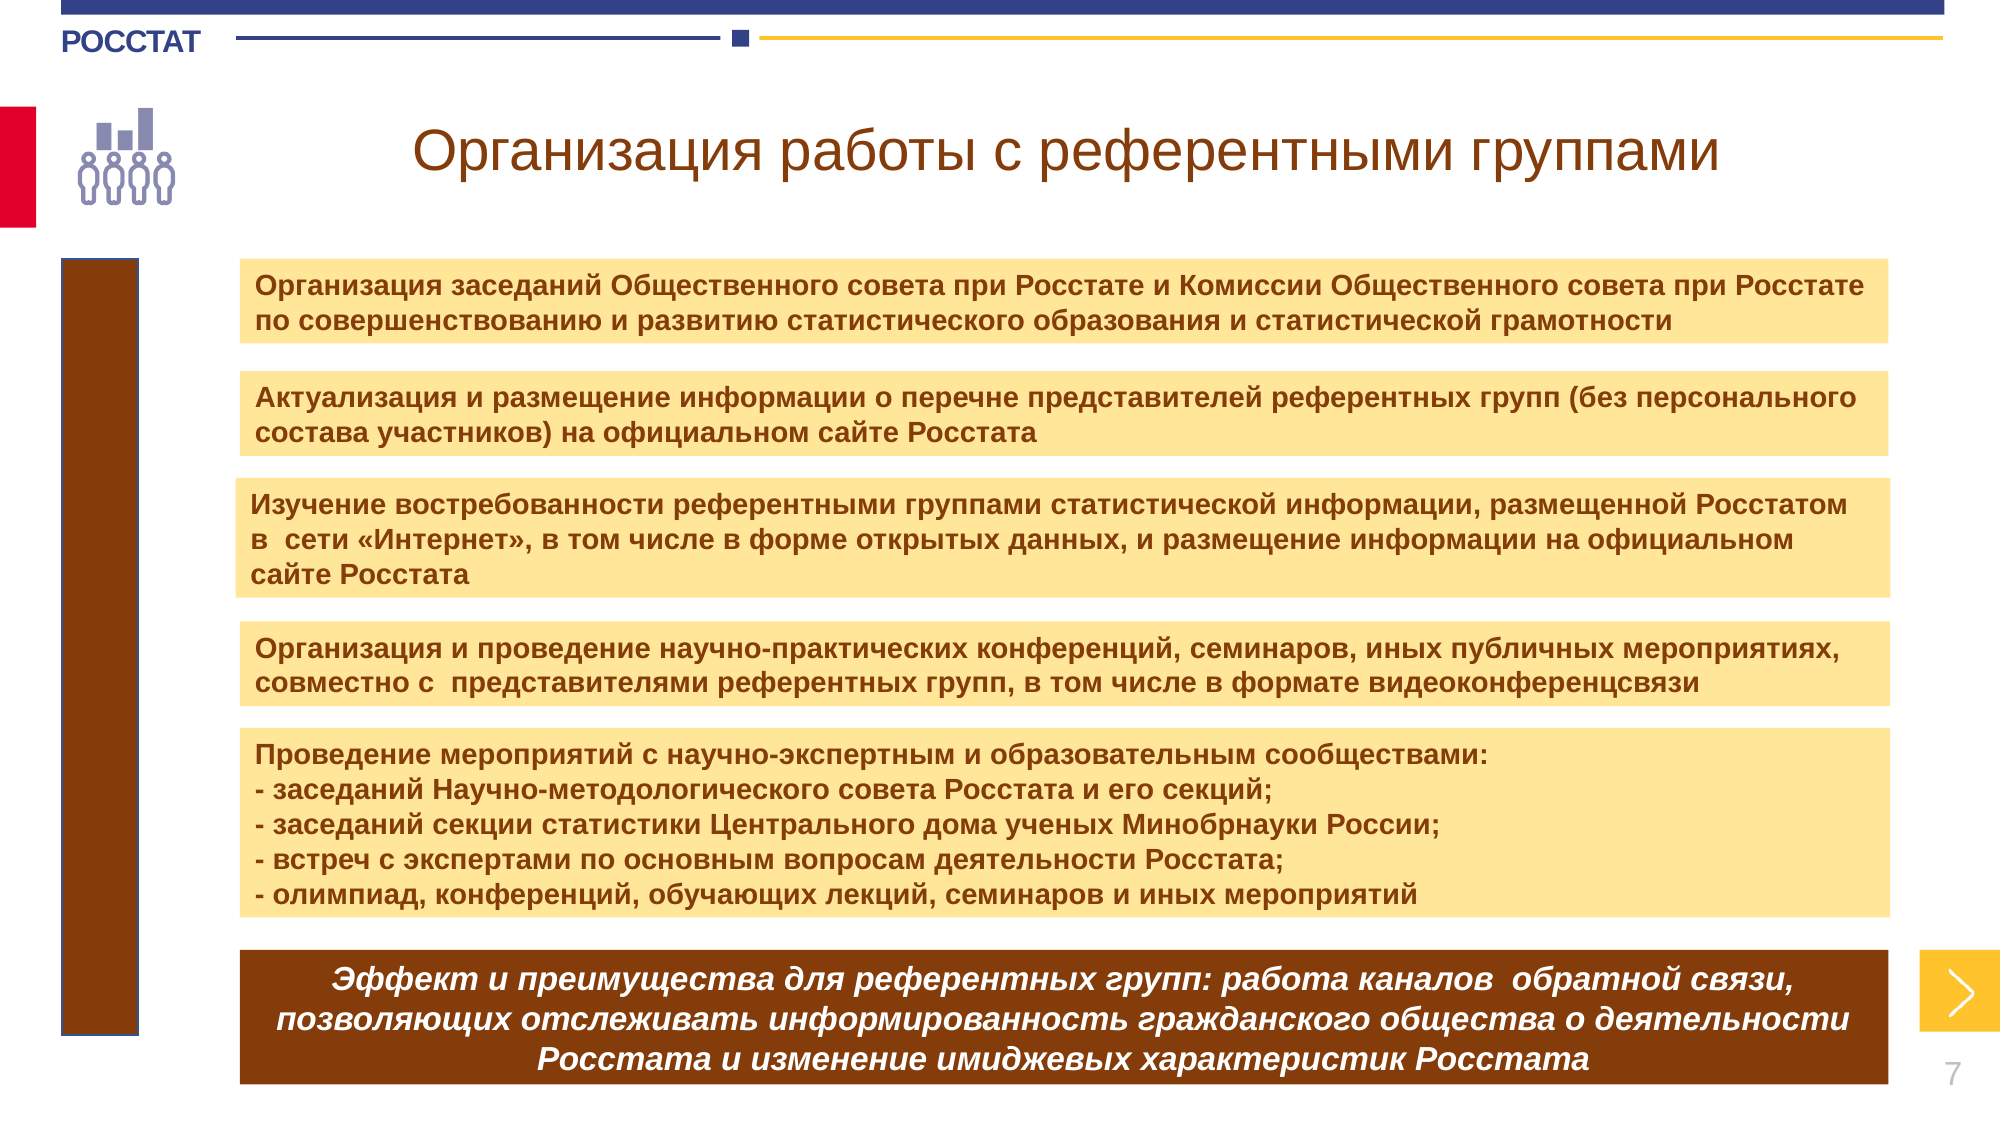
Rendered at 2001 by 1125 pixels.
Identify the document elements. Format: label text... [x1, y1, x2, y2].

slide_number 7 [1527, 1042, 1978, 1103]
list Организация работы с референтными группами [185, 104, 1949, 222]
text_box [236, 29, 1943, 73]
text_box Проведение мероприятий с научно-экспертным и образовательным сообществами: - заседаний Научно-методологического совета Росстата и его секций; - заседаний секции статистики Центрального дома ученых Минобрнауки России; - встреч с экспертами по основным вопросам деятельности Росстата; - олимпиад, конференций, обучающих лекций, семинаров и иных мероприятий [239, 727, 1891, 918]
text_box Актуализация и размещение информации о перечне представителей референтных групп (без персонального состава участников) на официальном сайте Росстата [239, 371, 1889, 456]
text_box Организация заседаний Общественного совета при Росстате и Комиссии Общественного совета при Росстате по совершенствованию и развитию статистического образования и статистической грамотности [239, 258, 1889, 344]
text_box Эффект и преимущества для референтных групп: работа каналов обратной связи, позволяющих отслеживать информированность гражданского общества о деятельности Росстата и изменение имиджевых характеристик Росстата [239, 949, 1889, 1085]
text_box [61, 258, 139, 1036]
text_box Организация и проведение научно-практических конференций, семинаров, иных публичных мероприятиях, совместно с представителями референтных групп, в том числе в формате видеоконференцсвязи [239, 621, 1891, 707]
picture [69, 104, 181, 222]
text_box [1919, 949, 2000, 1032]
text_box Изучение востребованности референтными группами статистической информации, размещенной Росстатом в сети «Интернет», в том числе в форме открытых данных, и размещение информации на официальном сайте Росстата [235, 477, 1891, 598]
